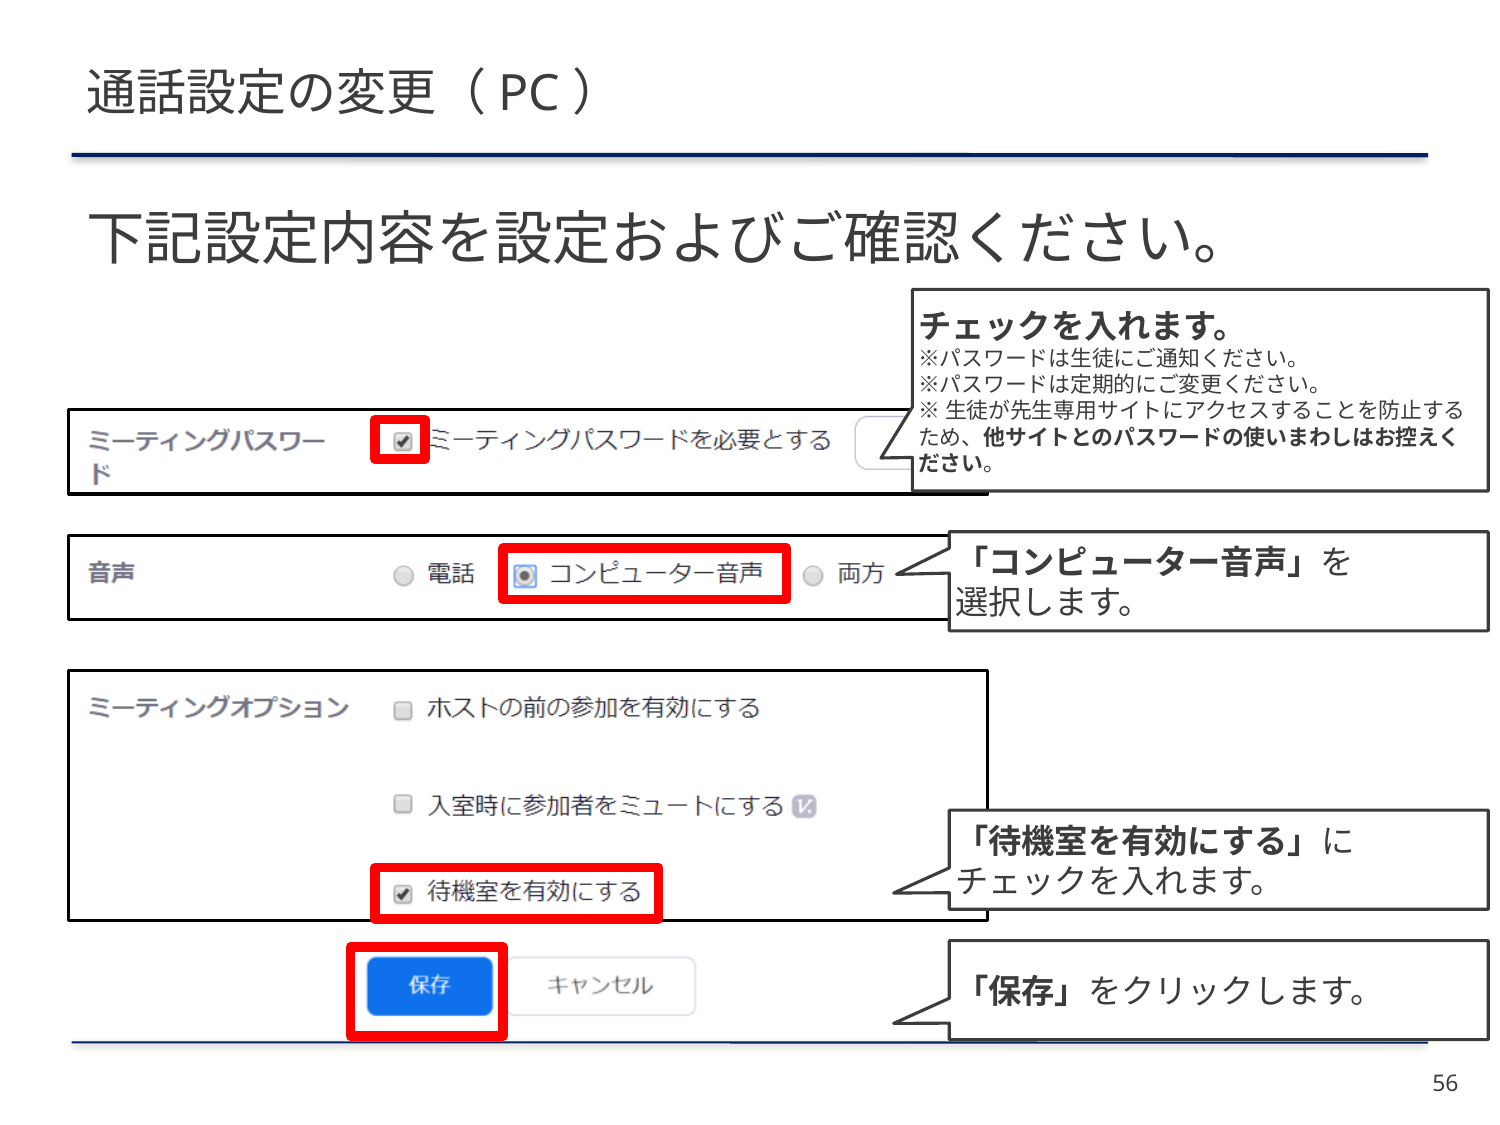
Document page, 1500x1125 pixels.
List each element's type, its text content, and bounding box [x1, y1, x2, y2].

text_box 「コンピューター音声」を 選択します。 [947, 529, 1491, 633]
slide_number 56 [1417, 1055, 1489, 1113]
picture [70, 536, 987, 619]
text_box チェックを入れます。 ※パスワードは生徒にご通知ください。 ※パスワードは定期的にご変更ください。 ※生徒が先生専用サイトにアクセスすることを防止するため、他サイトとのパスワードの使いまわしはお控えください。 [908, 287, 1491, 494]
text_box 「保存」をクリックします。 [891, 938, 1491, 1042]
text_box 「待機室を有効にする」に チェックを入れます。 [990, 808, 1491, 912]
picture [70, 671, 987, 920]
title 通話設定の変更（PC） [71, 37, 1429, 143]
picture [70, 410, 987, 493]
picture [350, 931, 707, 1037]
list 下記設定内容を設定およびご確認ください。 [71, 193, 1429, 275]
